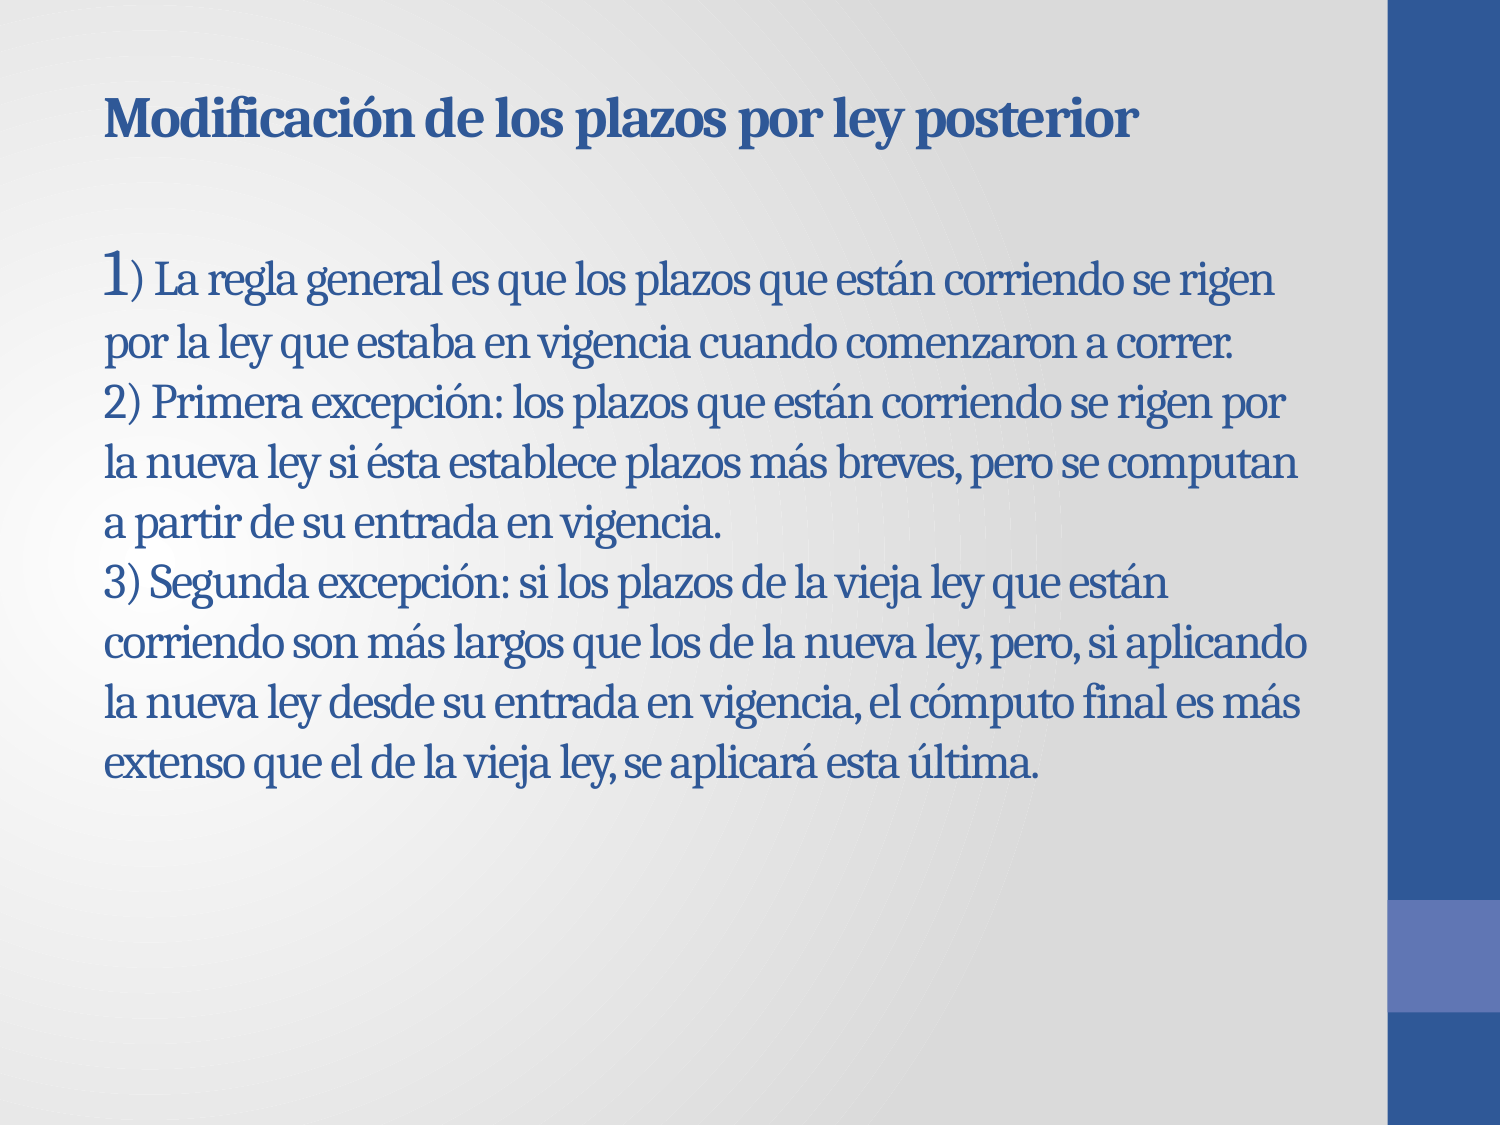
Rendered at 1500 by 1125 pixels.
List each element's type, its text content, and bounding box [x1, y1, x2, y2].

title Modificación de los plazos por ley posterior 1) La regla general es que los plazos que están corriendo se rigen por la ley que estaba en vigencia cuando comenzaron a correr. 2) Primera excepción: los plazos que están corriendo se rigen por la nueva ley si ésta establece plazos más breves, pero se computan a partir de su entrada en vigencia. 3) Segunda excepción: si los plazos de la vieja ley que están corriendo son más largos que los de la nueva ley, pero, si aplicando la nueva ley desde su entrada en vigencia, el cómputo final es más extenso que el de la vieja ley, se aplicará esta última. [88, 385, 1339, 573]
